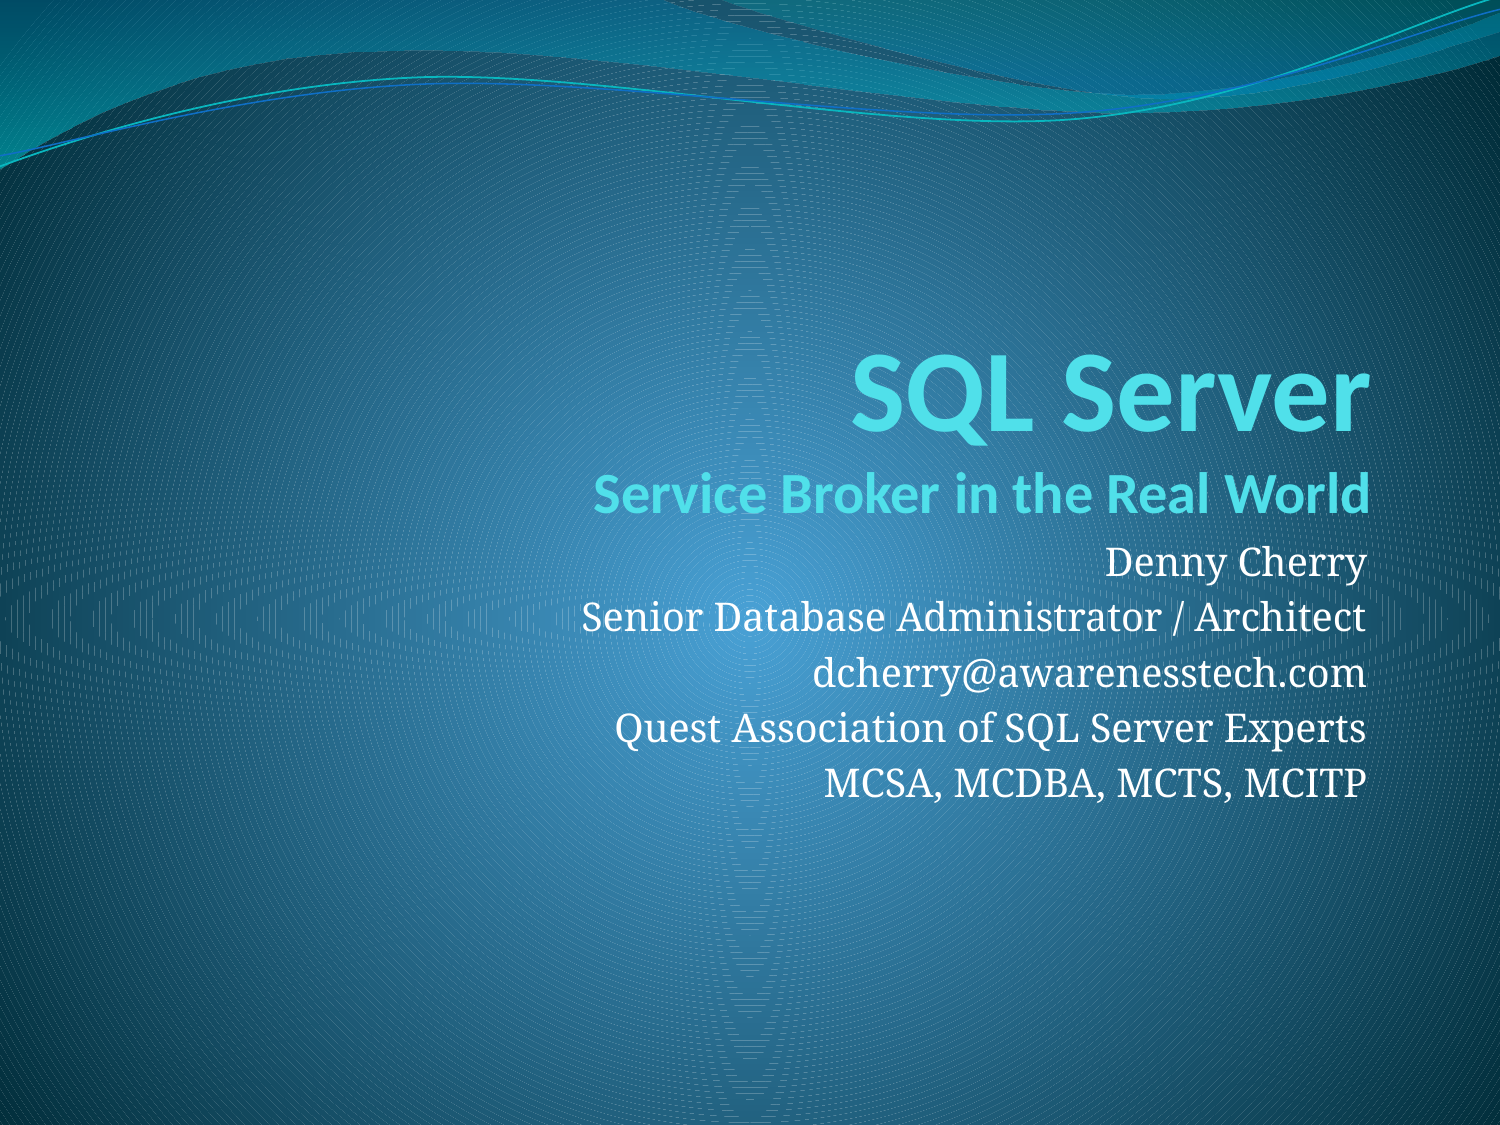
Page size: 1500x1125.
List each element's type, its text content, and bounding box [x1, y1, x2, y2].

subtitle Denny Cherry Senior Database Administrator / Architect dcherry@awarenesstech.com Quest Association of SQL Server Experts MCSA, MCDBA, MCTS, MCITP [87, 529, 1376, 818]
title SQL Server Service Broker in the Real World [87, 224, 1376, 525]
